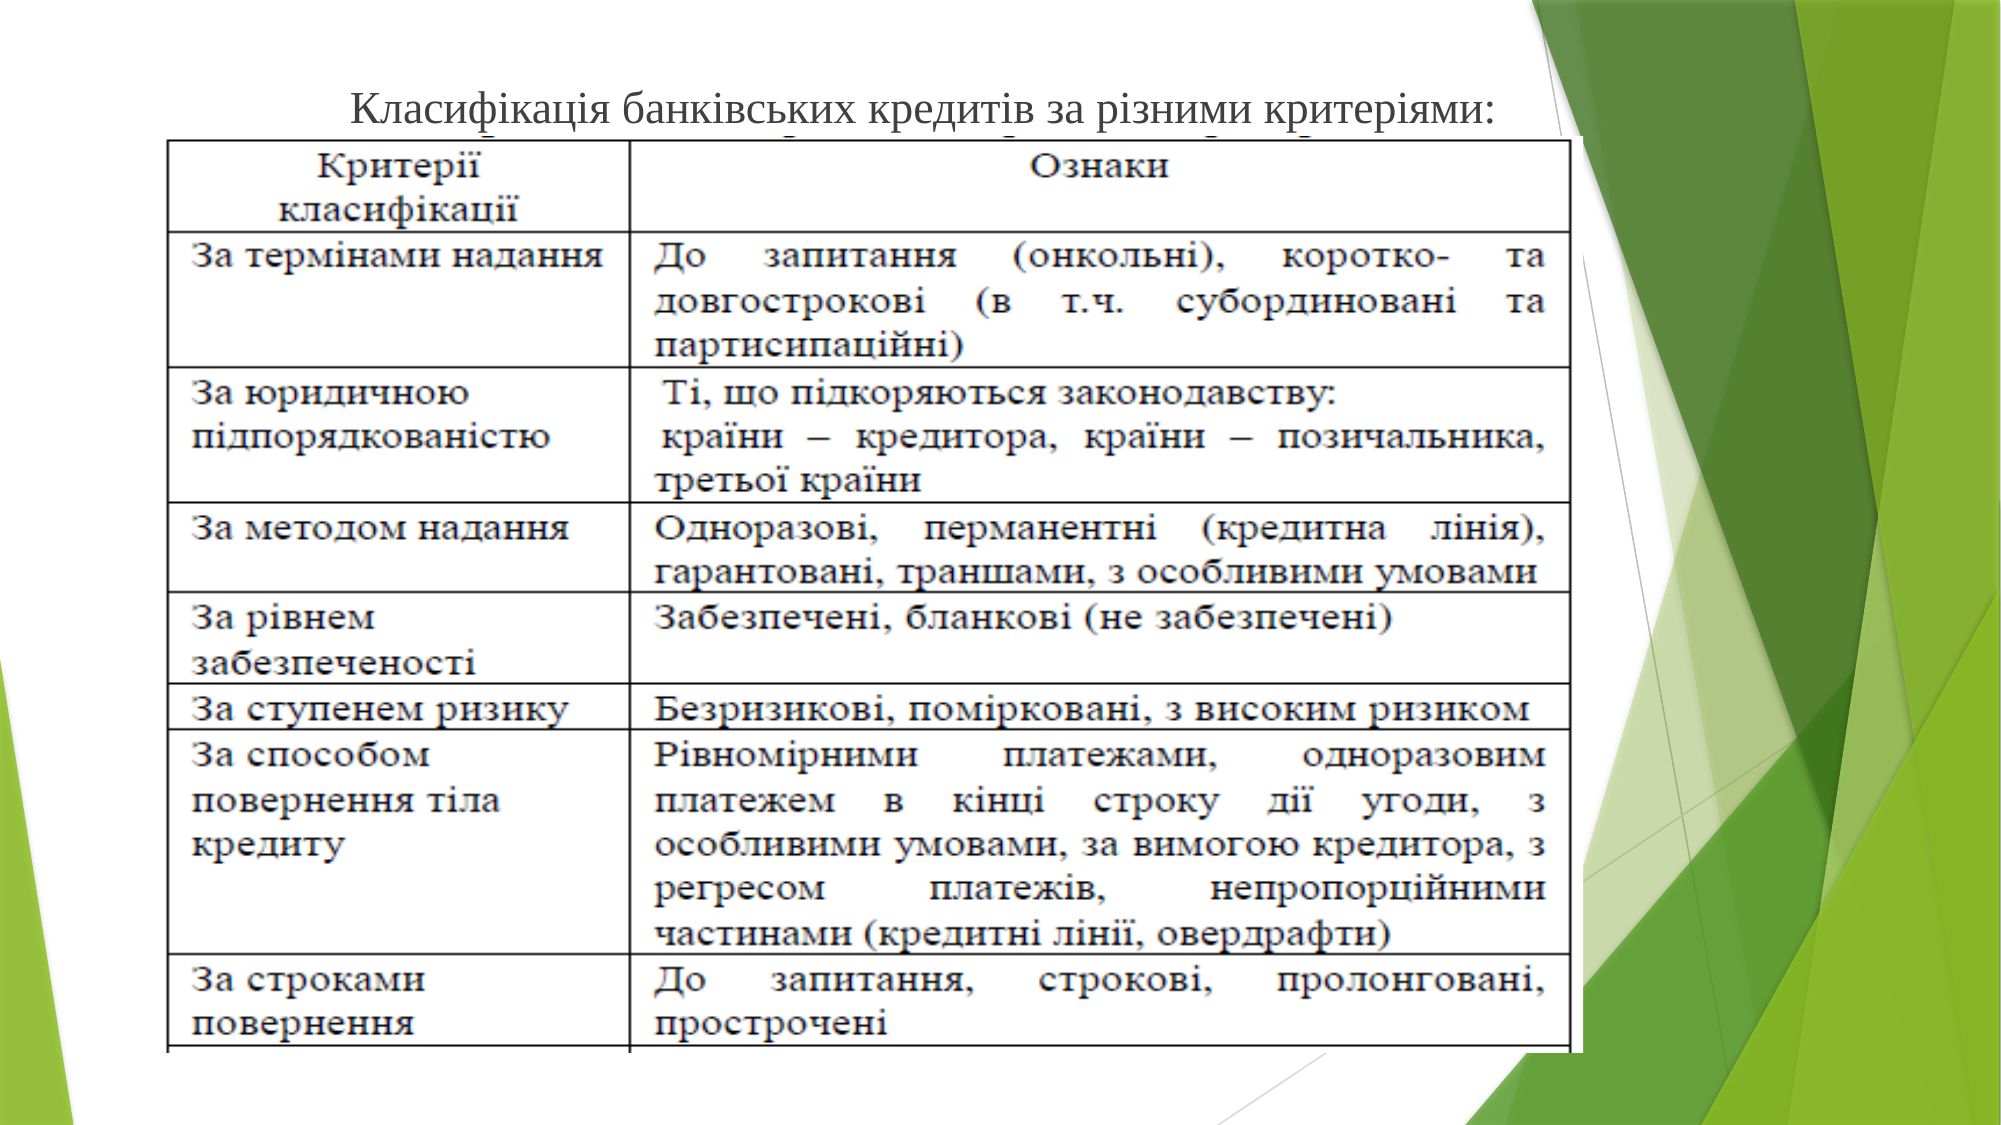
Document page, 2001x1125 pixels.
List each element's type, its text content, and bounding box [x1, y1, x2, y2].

list Класифікація банківських кредитів за різними критеріями: [137, 69, 1710, 1053]
picture [158, 136, 1584, 1054]
